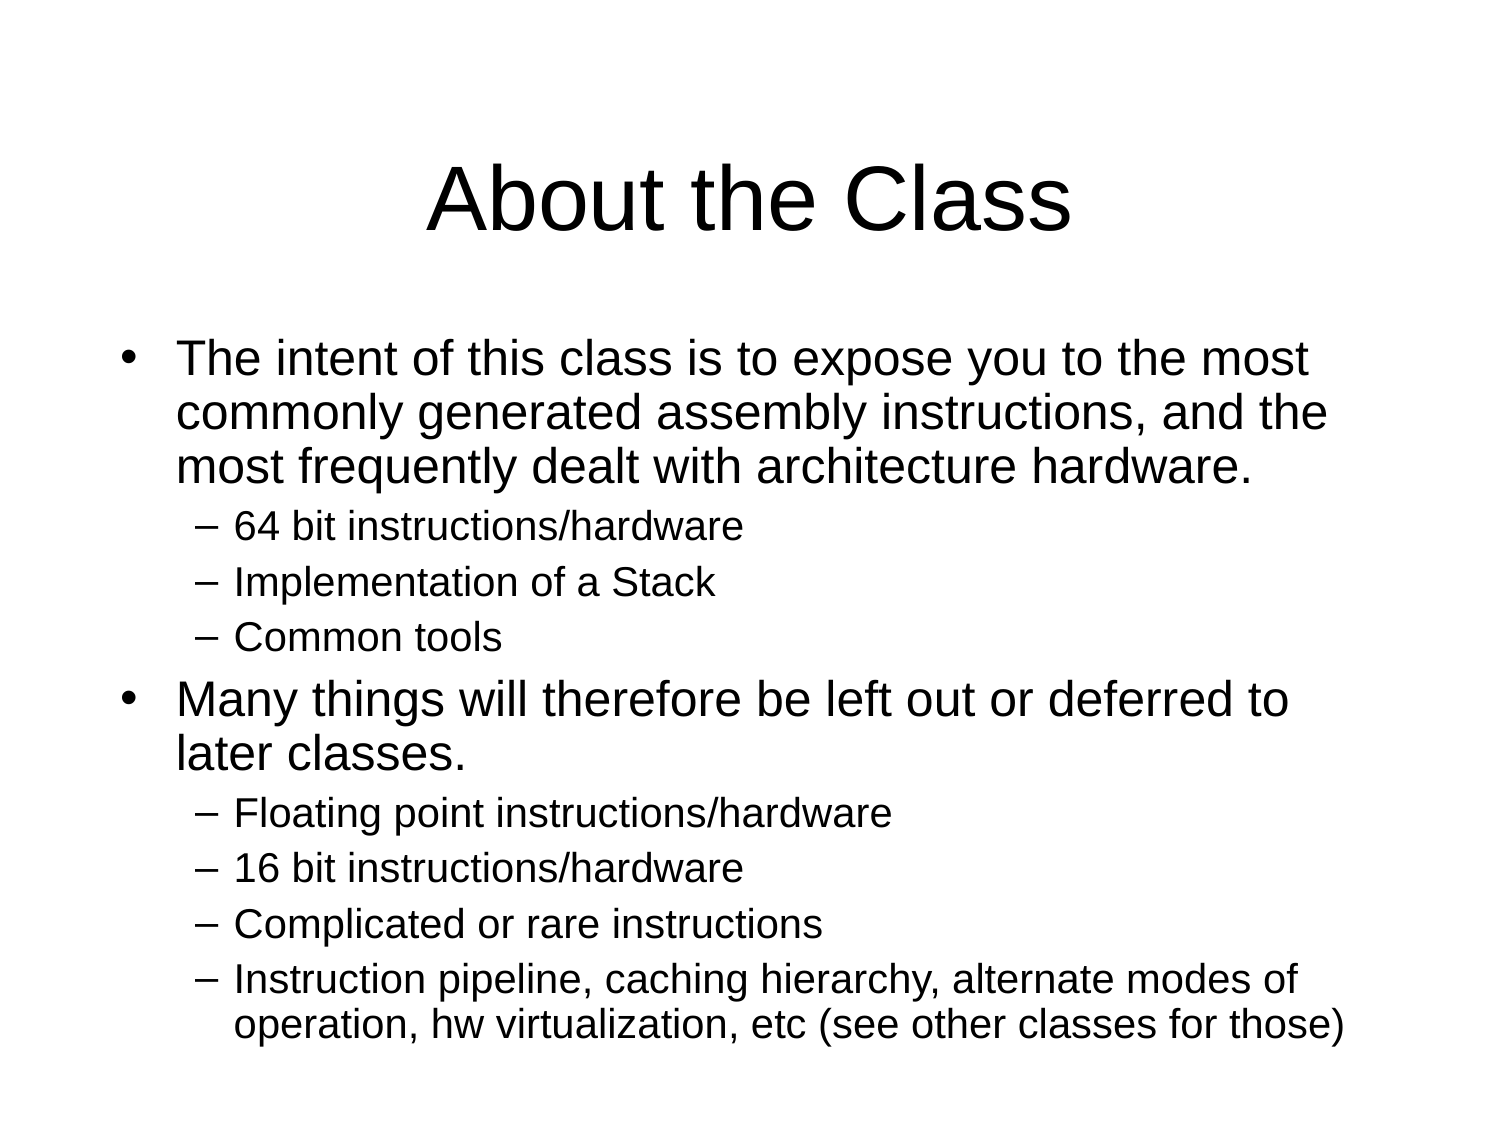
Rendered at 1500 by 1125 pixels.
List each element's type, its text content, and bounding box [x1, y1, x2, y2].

text_box About the Class [112, 138, 1388, 249]
text_box The intent of this class is to expose you to the most commonly generated assembly instructions, and the most frequently dealt with architecture hardware. 64 bit instructions/hardware Implementation of a Stack Common tools Many things will therefore be left out or deferred to later classes. Floating point instructions/hardware 16 bit instructions/hardware Complicated or rare instructions Instruction pipeline, caching hierarchy, alternate modes of operation, hw virtualization, etc (see other classes for those) [112, 324, 1388, 1055]
